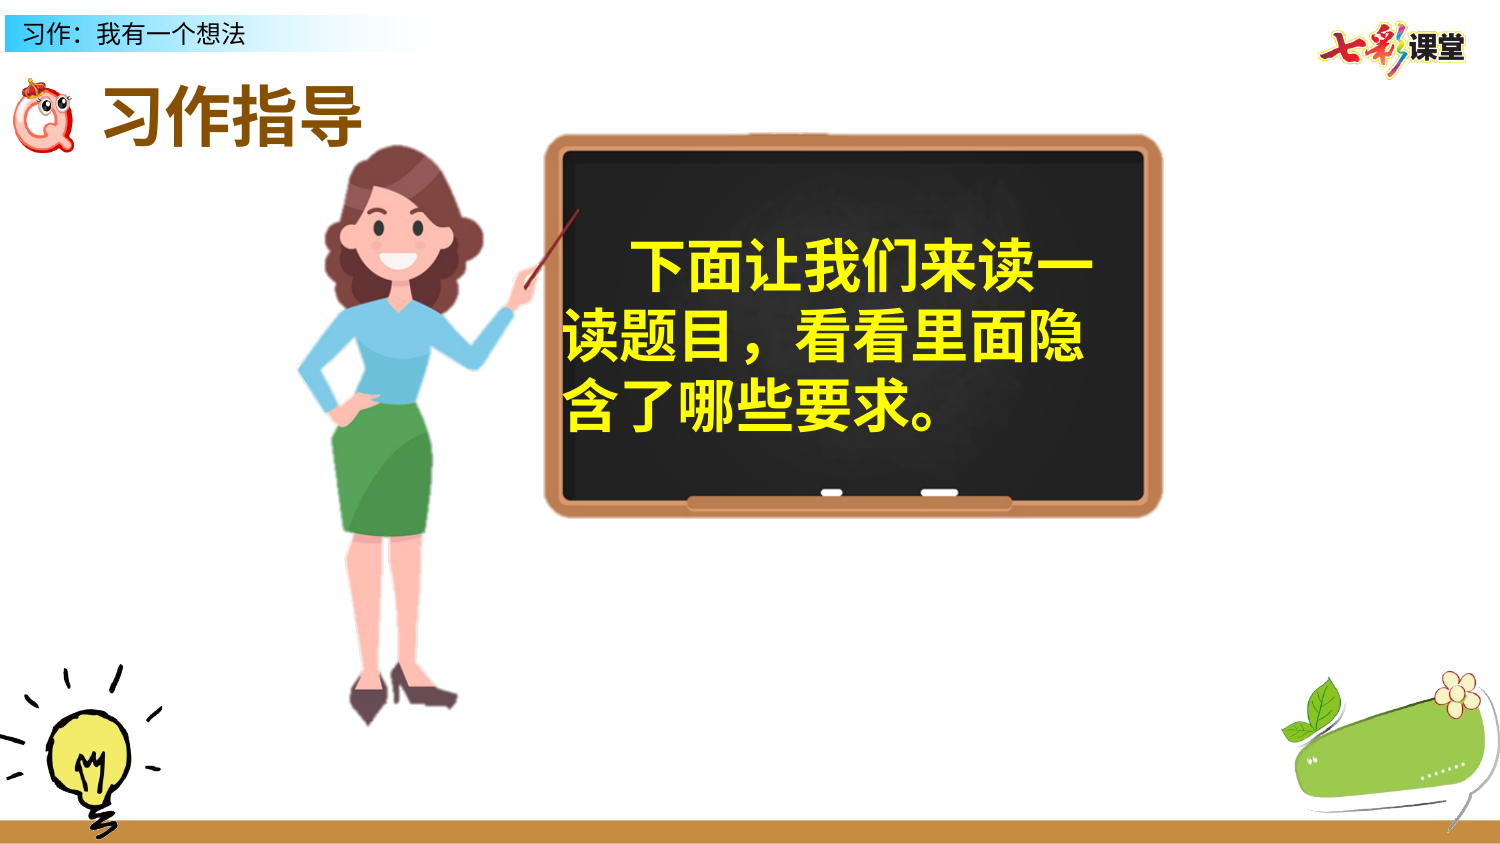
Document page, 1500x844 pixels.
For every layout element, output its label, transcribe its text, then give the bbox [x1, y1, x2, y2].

picture [1316, 20, 1468, 80]
picture [0, 653, 178, 844]
text_box 习作指导 [86, 69, 404, 161]
picture [194, 84, 1500, 833]
picture [13, 77, 75, 154]
